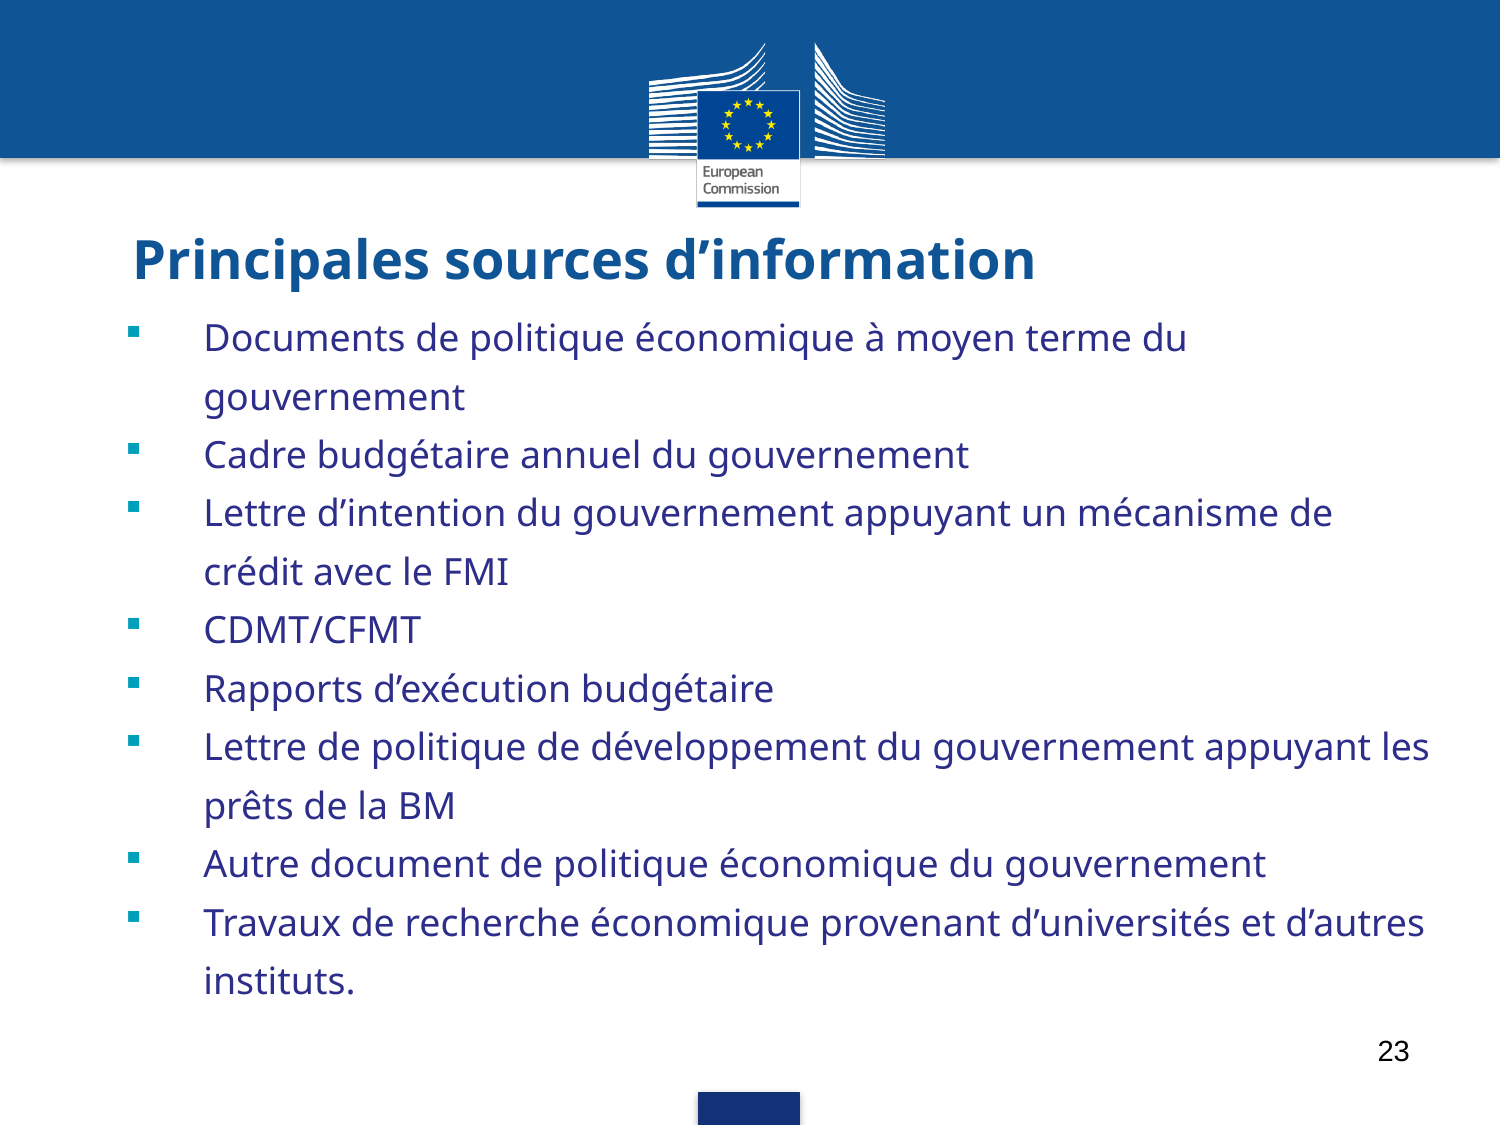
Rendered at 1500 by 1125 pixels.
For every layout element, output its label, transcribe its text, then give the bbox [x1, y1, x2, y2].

slide_number 23 [1074, 1024, 1425, 1103]
title Principales sources d’information [58, 210, 1409, 292]
picture [649, 42, 885, 208]
list Documents de politique économique à moyen terme du gouvernement Cadre budgétaire annuel du gouvernement Lettre d’intention du gouvernement appuyant un mécanisme de crédit avec le FMI CDMT/CFMT Rapports d’exécution budgétaire Lettre de politique de développement du gouvernement appuyant les prêts de la BM Autre document de politique économique du gouvernement Travaux de recherche économique provenant d’universités et d’autres instituts. [34, 292, 1454, 967]
